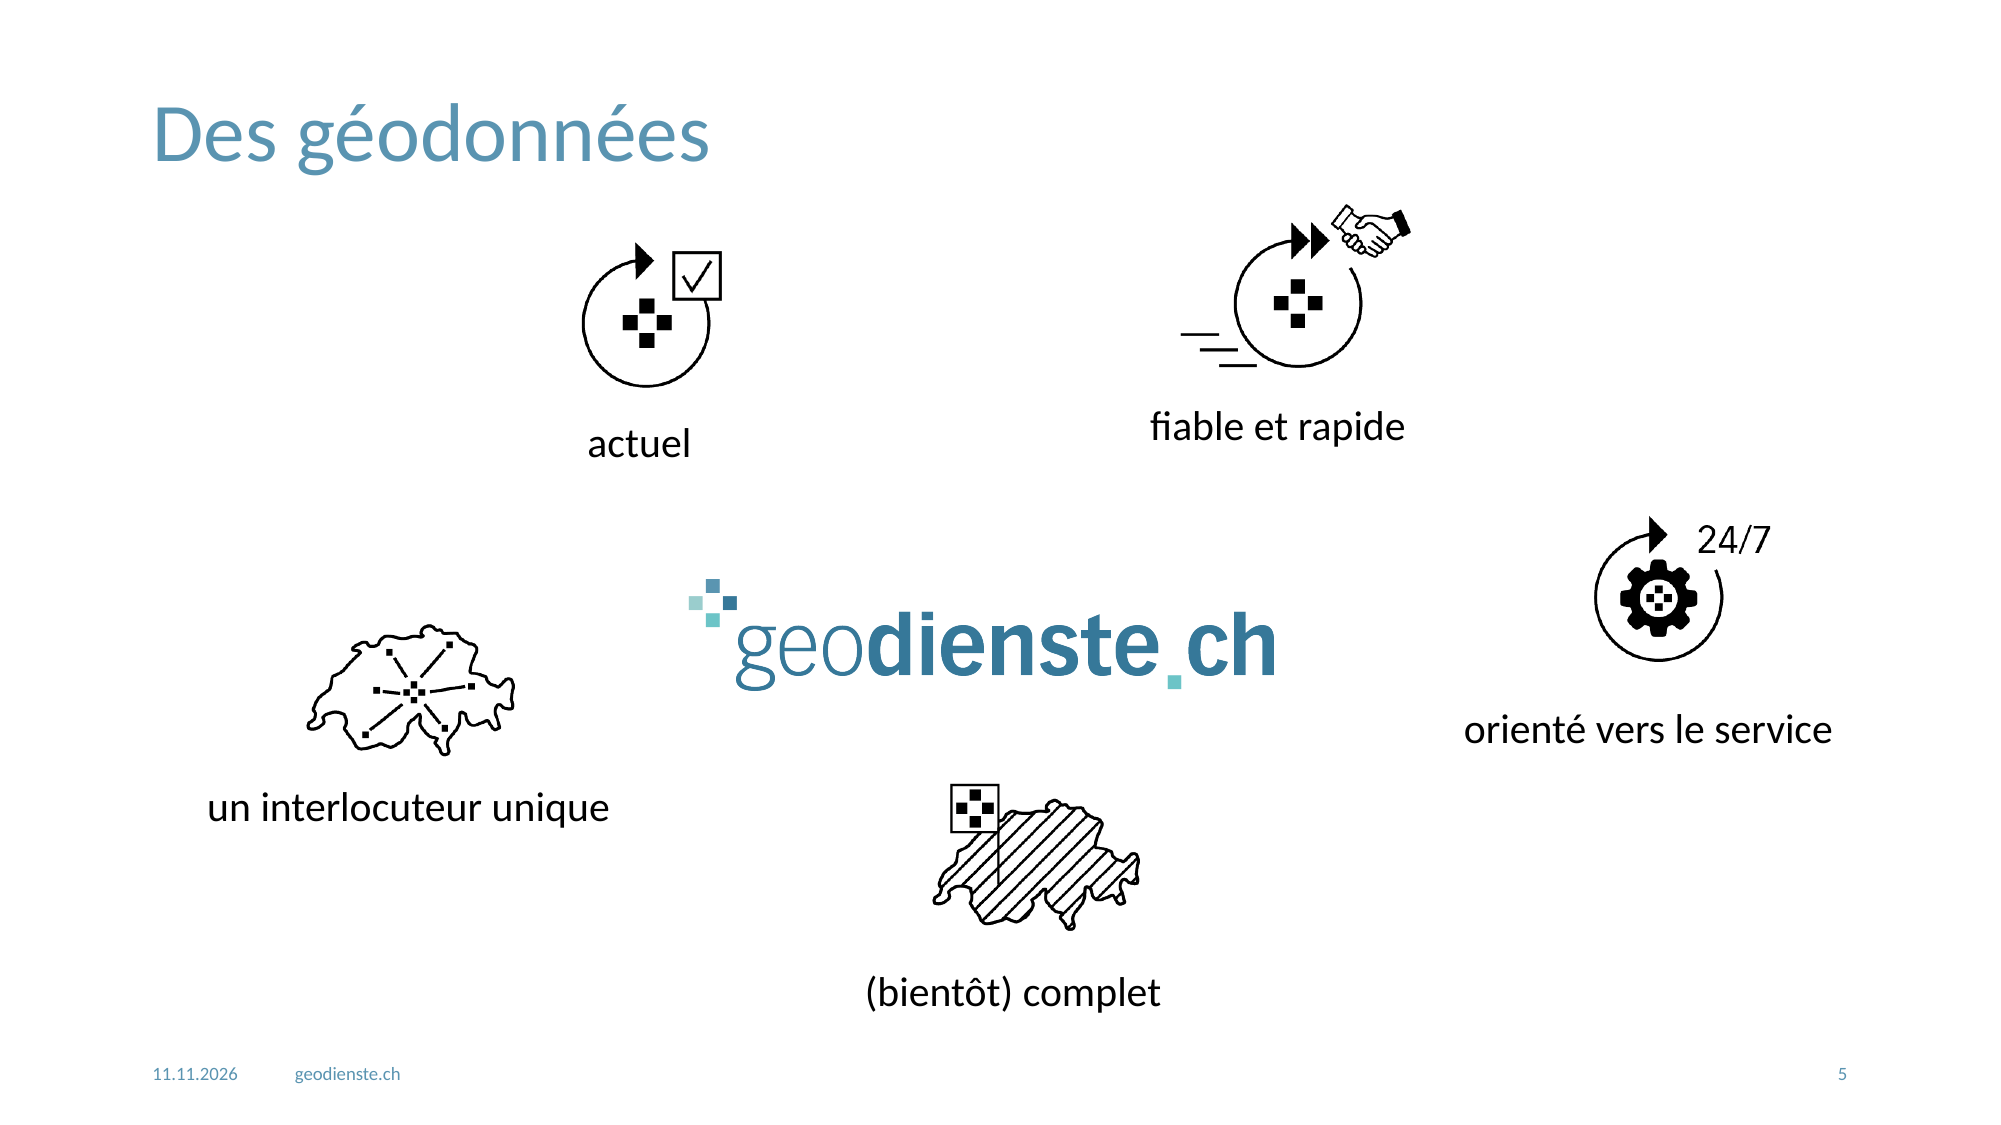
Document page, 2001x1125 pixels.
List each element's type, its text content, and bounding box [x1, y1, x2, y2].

picture [1516, 478, 1791, 686]
picture [279, 571, 554, 779]
text_box (bientôt) complet [849, 956, 1223, 1072]
text_box actuel [572, 408, 850, 479]
title Des géodonnées [137, 81, 1436, 195]
text_box orienté vers le service [1449, 694, 1879, 855]
footer geodienste.ch [279, 1042, 763, 1103]
text_box fiable et rapide [1135, 390, 1463, 545]
picture [510, 205, 784, 413]
slide_number 5 [1412, 1042, 1863, 1103]
picture [1162, 180, 1436, 388]
text_box un interlocuteur unique [192, 771, 694, 885]
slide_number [137, 1042, 279, 1103]
picture [646, 553, 1356, 954]
